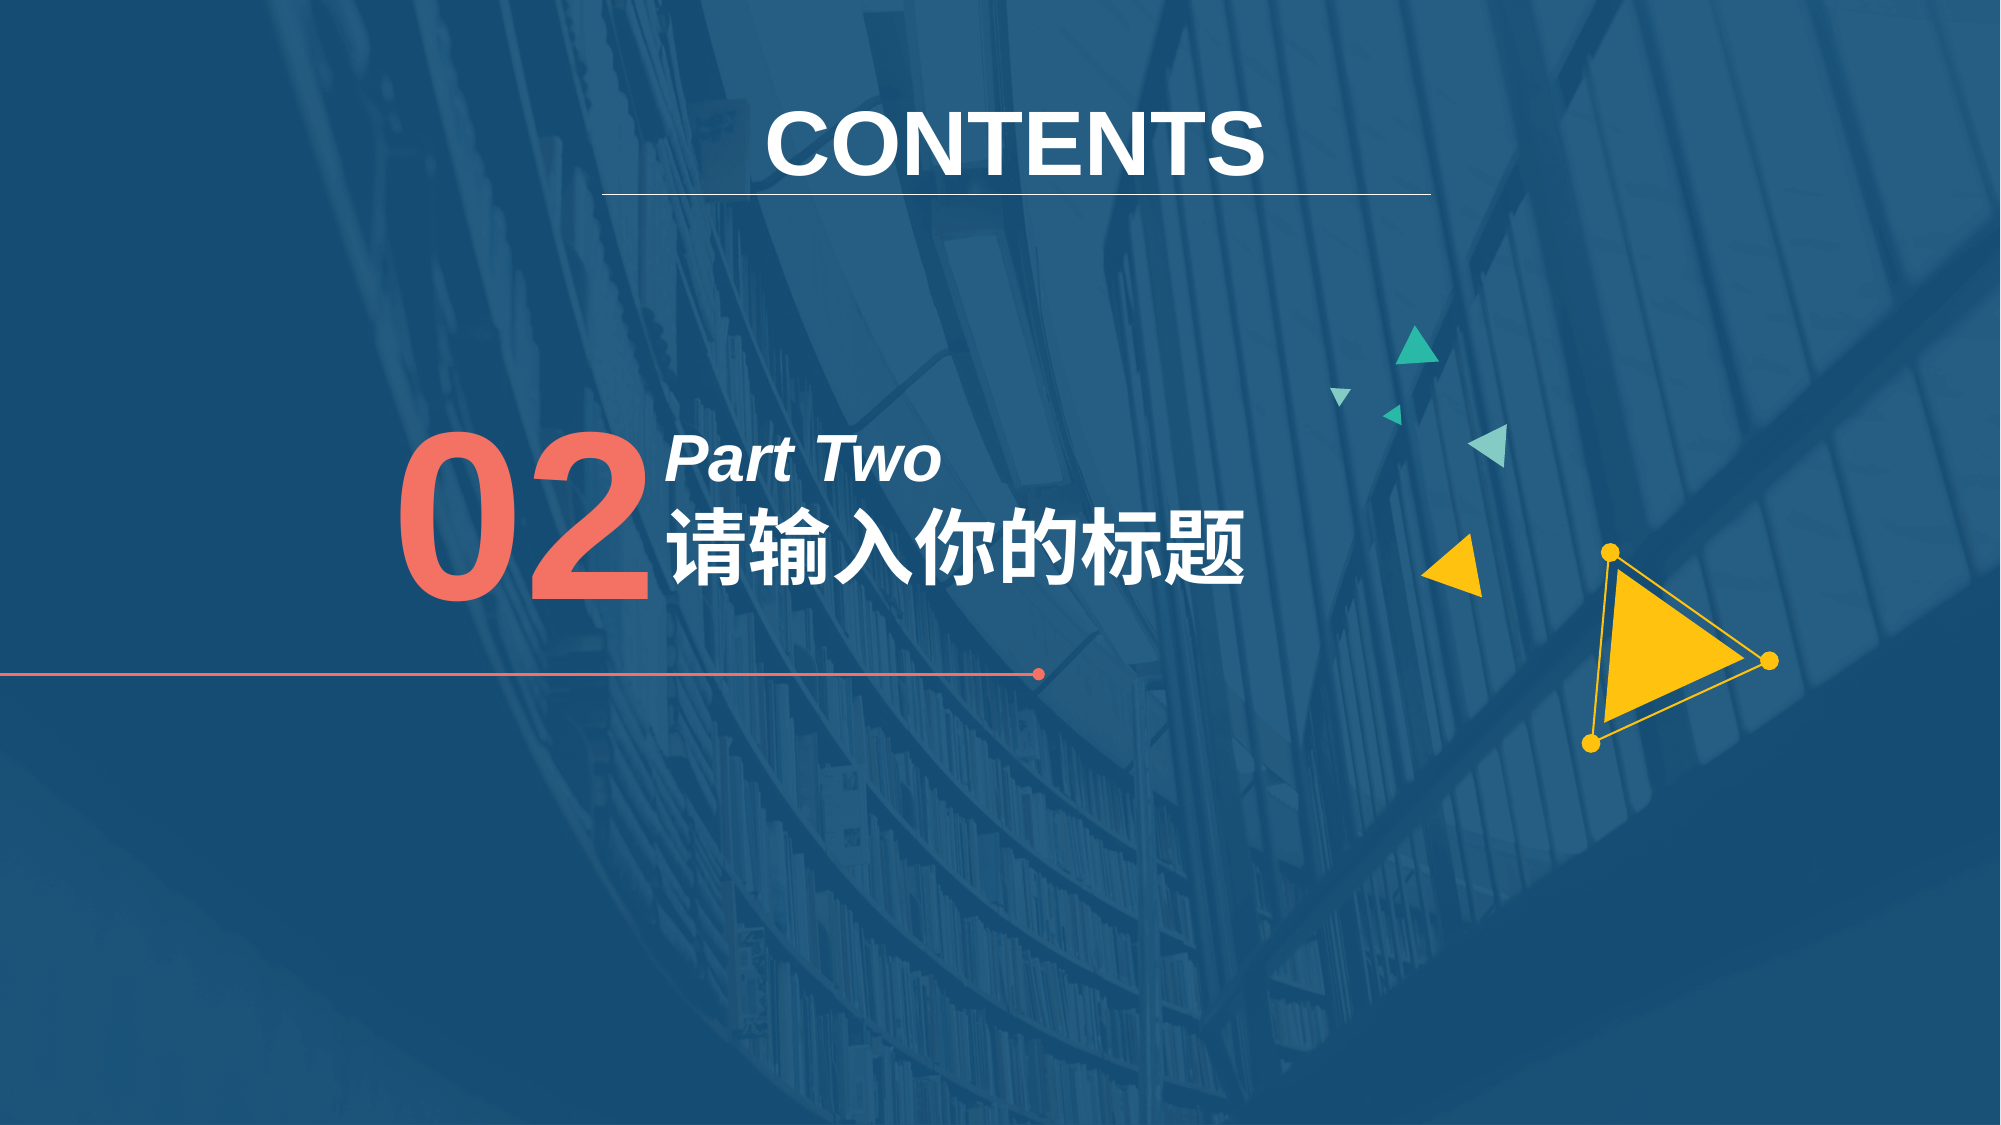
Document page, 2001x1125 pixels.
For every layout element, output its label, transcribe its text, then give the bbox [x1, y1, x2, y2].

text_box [1293, 376, 1802, 730]
text_box 02 [391, 359, 658, 648]
picture [0, 0, 2001, 1125]
text_box 请输入你的标题 [649, 488, 1288, 603]
text_box CONTENTS [764, 83, 1269, 194]
text_box Part Two [649, 407, 967, 502]
